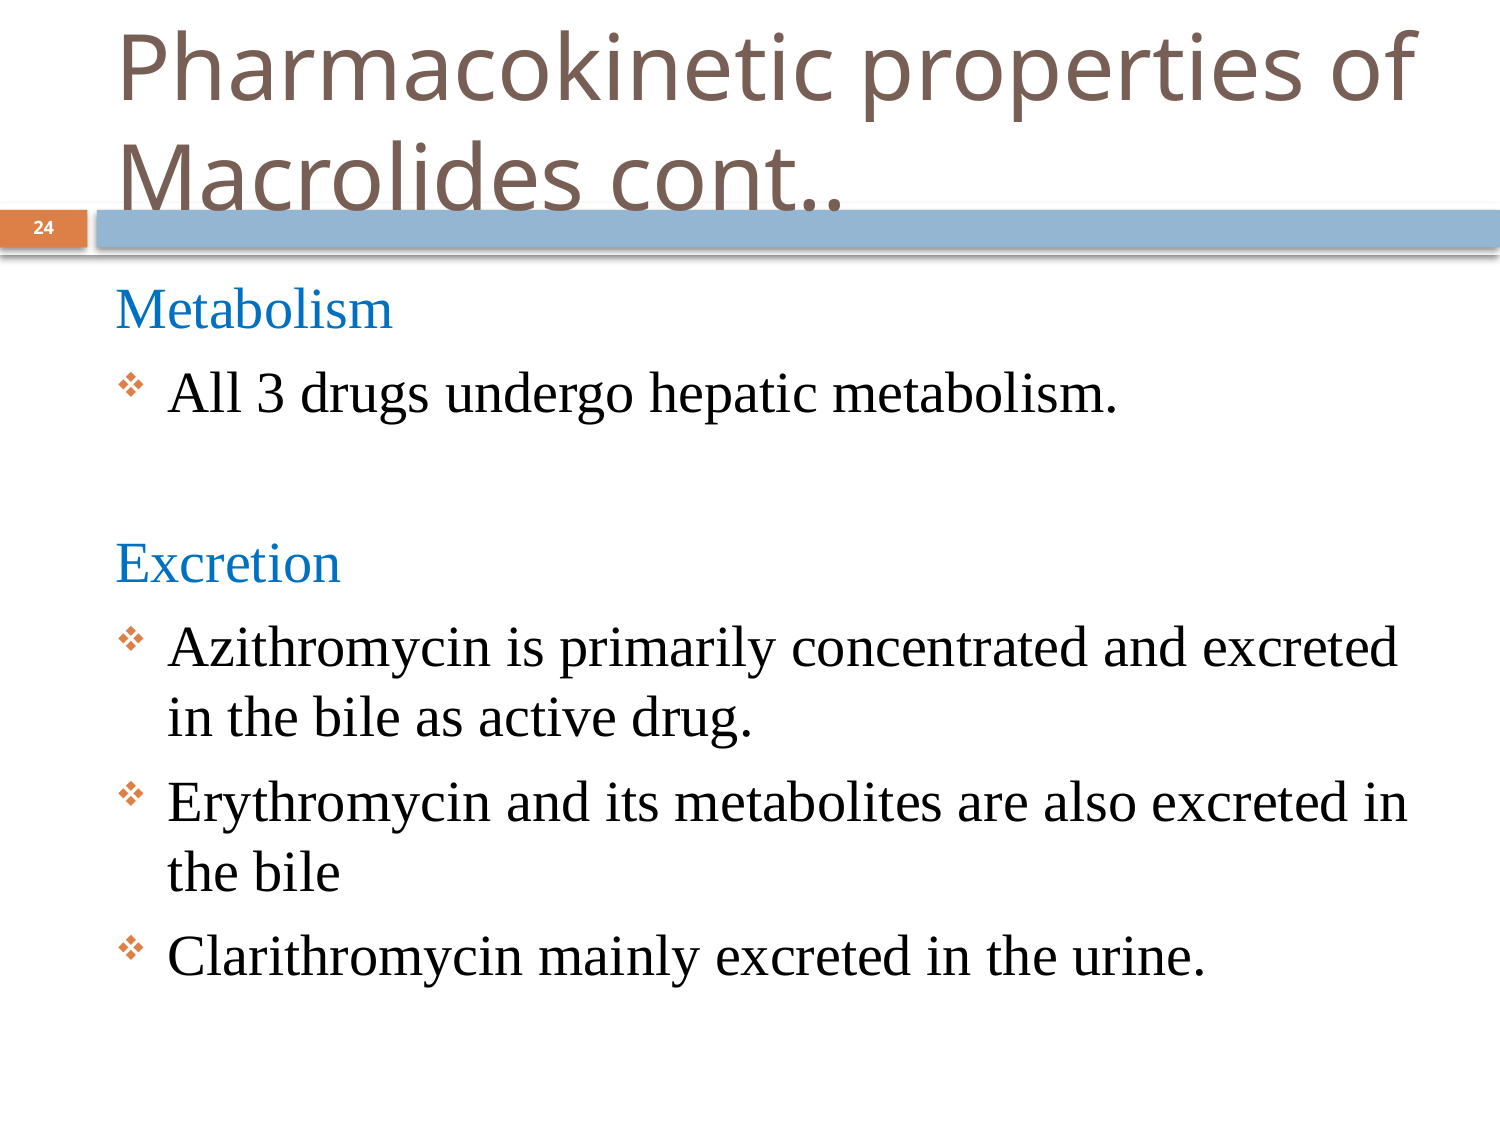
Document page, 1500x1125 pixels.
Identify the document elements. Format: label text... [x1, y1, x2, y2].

list Metabolism All 3 drugs undergo hepatic metabolism. Excretion Azithromycin is primarily concentrated and excreted in the bile as active drug. Erythromycin and its metabolites are also excreted in the bile Clarithromycin mainly excreted in the urine. [100, 262, 1438, 1000]
slide_number 24 [0, 208, 88, 249]
title Pharmacokinetic properties of Macrolides cont.. [100, 37, 1438, 200]
